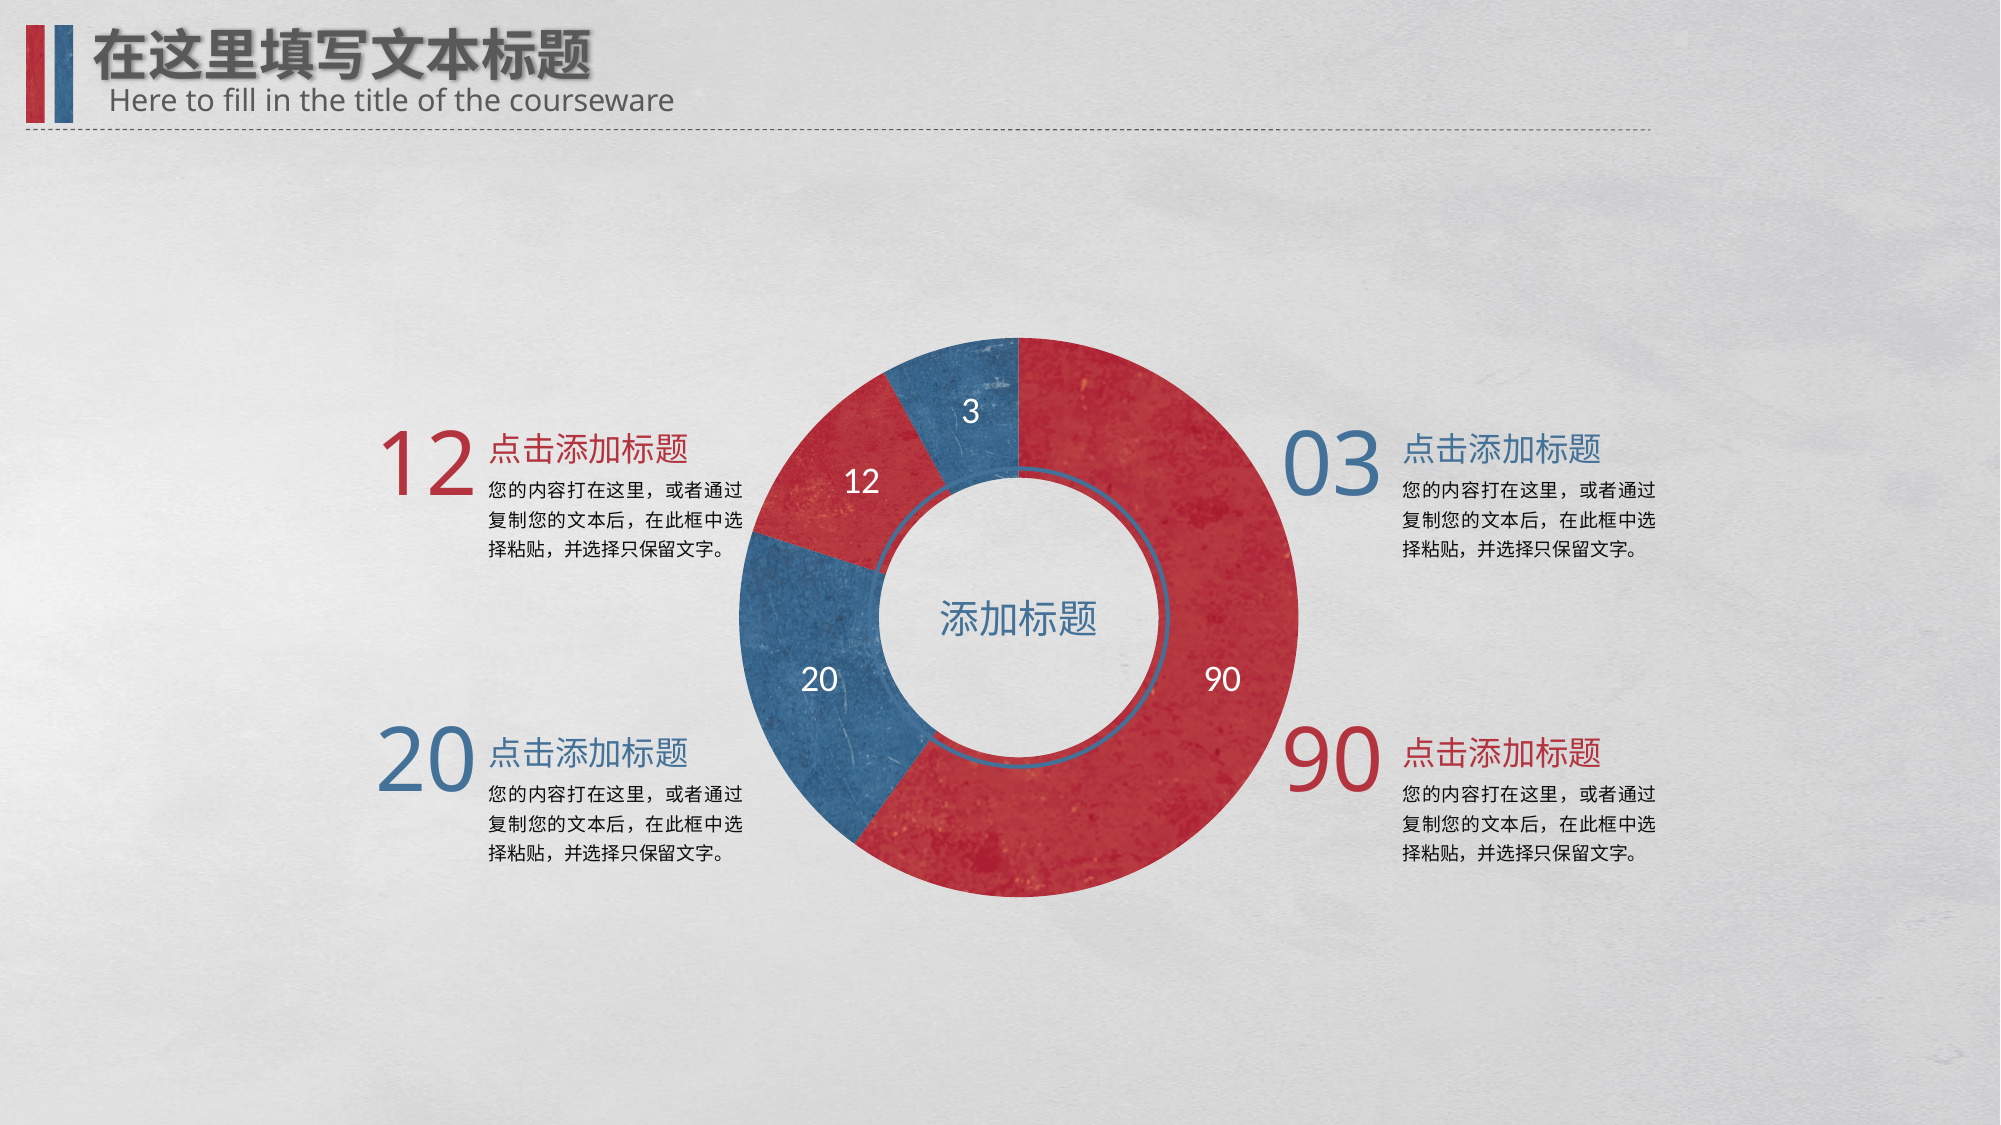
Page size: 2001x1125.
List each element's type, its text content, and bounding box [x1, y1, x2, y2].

text_box Here to fill in the title of the courseware [93, 73, 690, 125]
text_box 点击添加标题 [477, 408, 702, 469]
text_box 点击添加标题 [477, 712, 702, 773]
text_box 03 [1332, 400, 1396, 520]
text_box 在这里填写文本标题 [78, 12, 787, 95]
text_box 点击添加标题 [1390, 408, 1616, 468]
text_box [25, 25, 46, 124]
text_box 90 [1332, 695, 1396, 815]
text_box [54, 25, 74, 124]
text_box 您的内容打在这里，或者通过复制您的文本后，在此框中选择粘贴，并选择只保留文字。 [477, 770, 706, 870]
text_box 您的内容打在这里，或者通过复制您的文本后，在此框中选择粘贴，并选择只保留文字。 [477, 466, 706, 566]
text_box 您的内容打在这里，或者通过复制您的文本后，在此框中选择粘贴，并选择只保留文字。 [1390, 466, 1668, 566]
text_box 12 [363, 400, 489, 520]
text_box 20 [363, 695, 489, 815]
text_box 点击添加标题 [1390, 712, 1616, 773]
text_box 您的内容打在这里，或者通过复制您的文本后，在此框中选择粘贴，并选择只保留文字。 [1390, 770, 1668, 870]
chart [706, 326, 1332, 909]
picture [0, 0, 2001, 1125]
